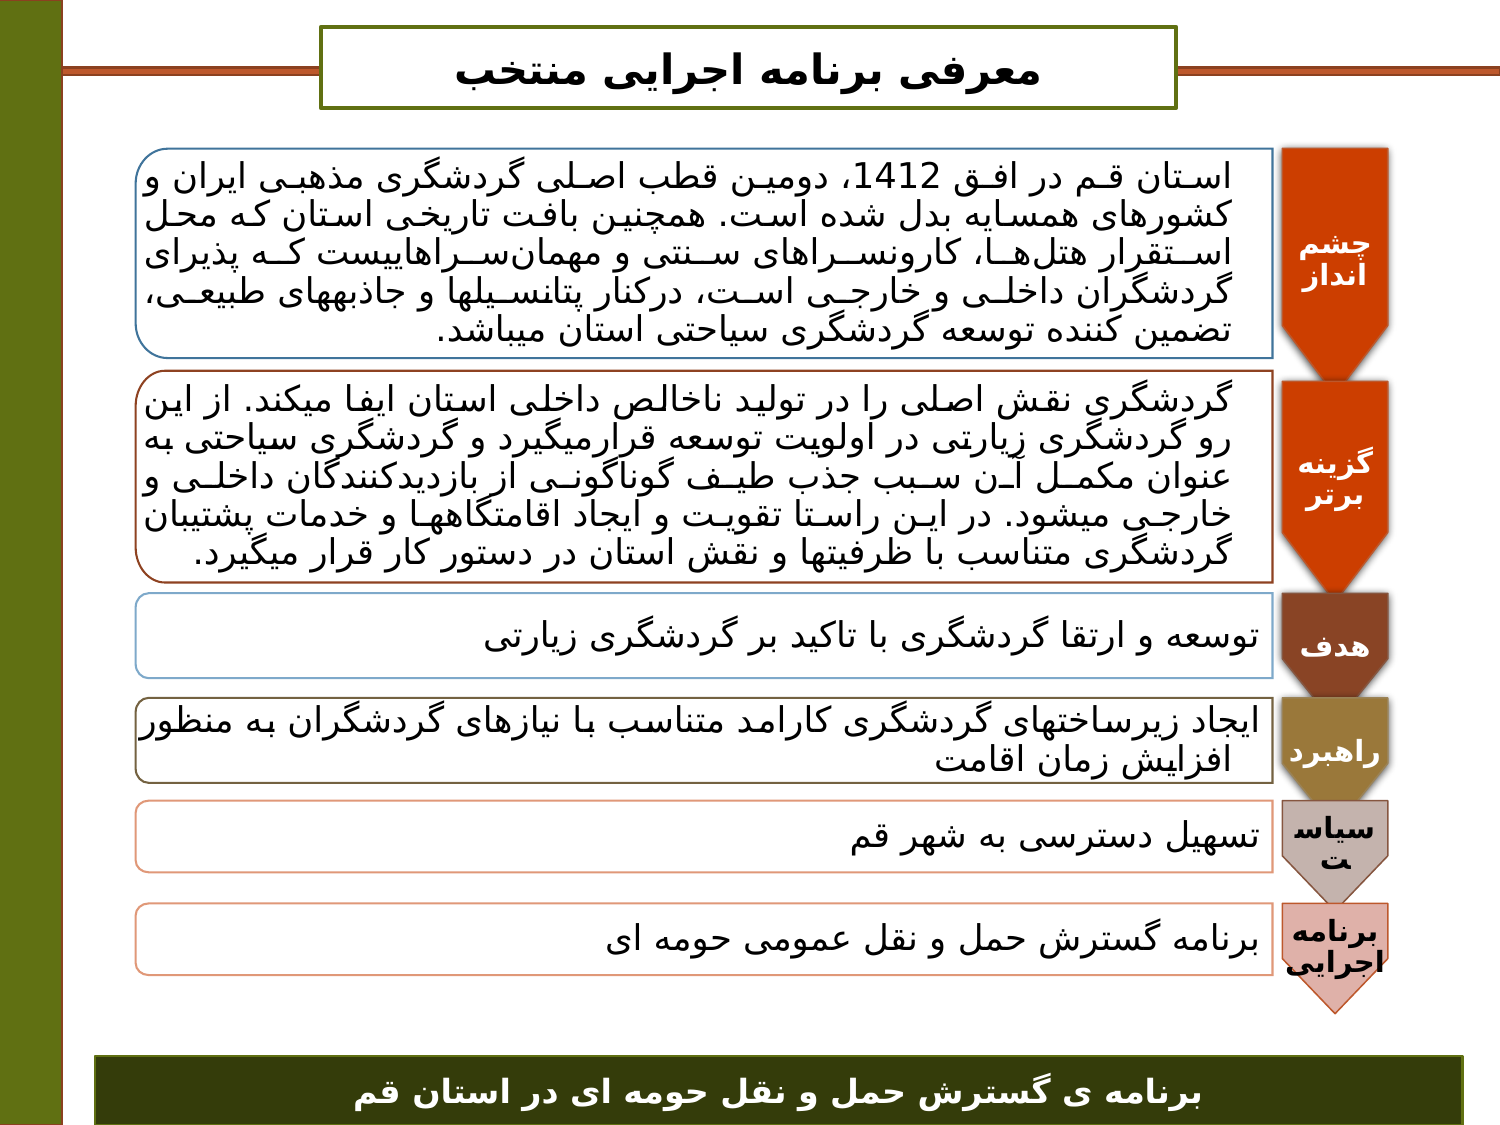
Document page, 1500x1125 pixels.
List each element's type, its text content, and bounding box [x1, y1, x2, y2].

text_box [63, 66, 320, 76]
text_box معرفی برنامه اجرایی منتخب [320, 26, 1177, 109]
text_box [1177, 66, 1500, 76]
text_box برنامه ی گسترش حمل و نقل حومه ای در استان قم [94, 1055, 1464, 1125]
text_box [0, 0, 63, 1125]
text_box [135, 147, 1389, 1014]
